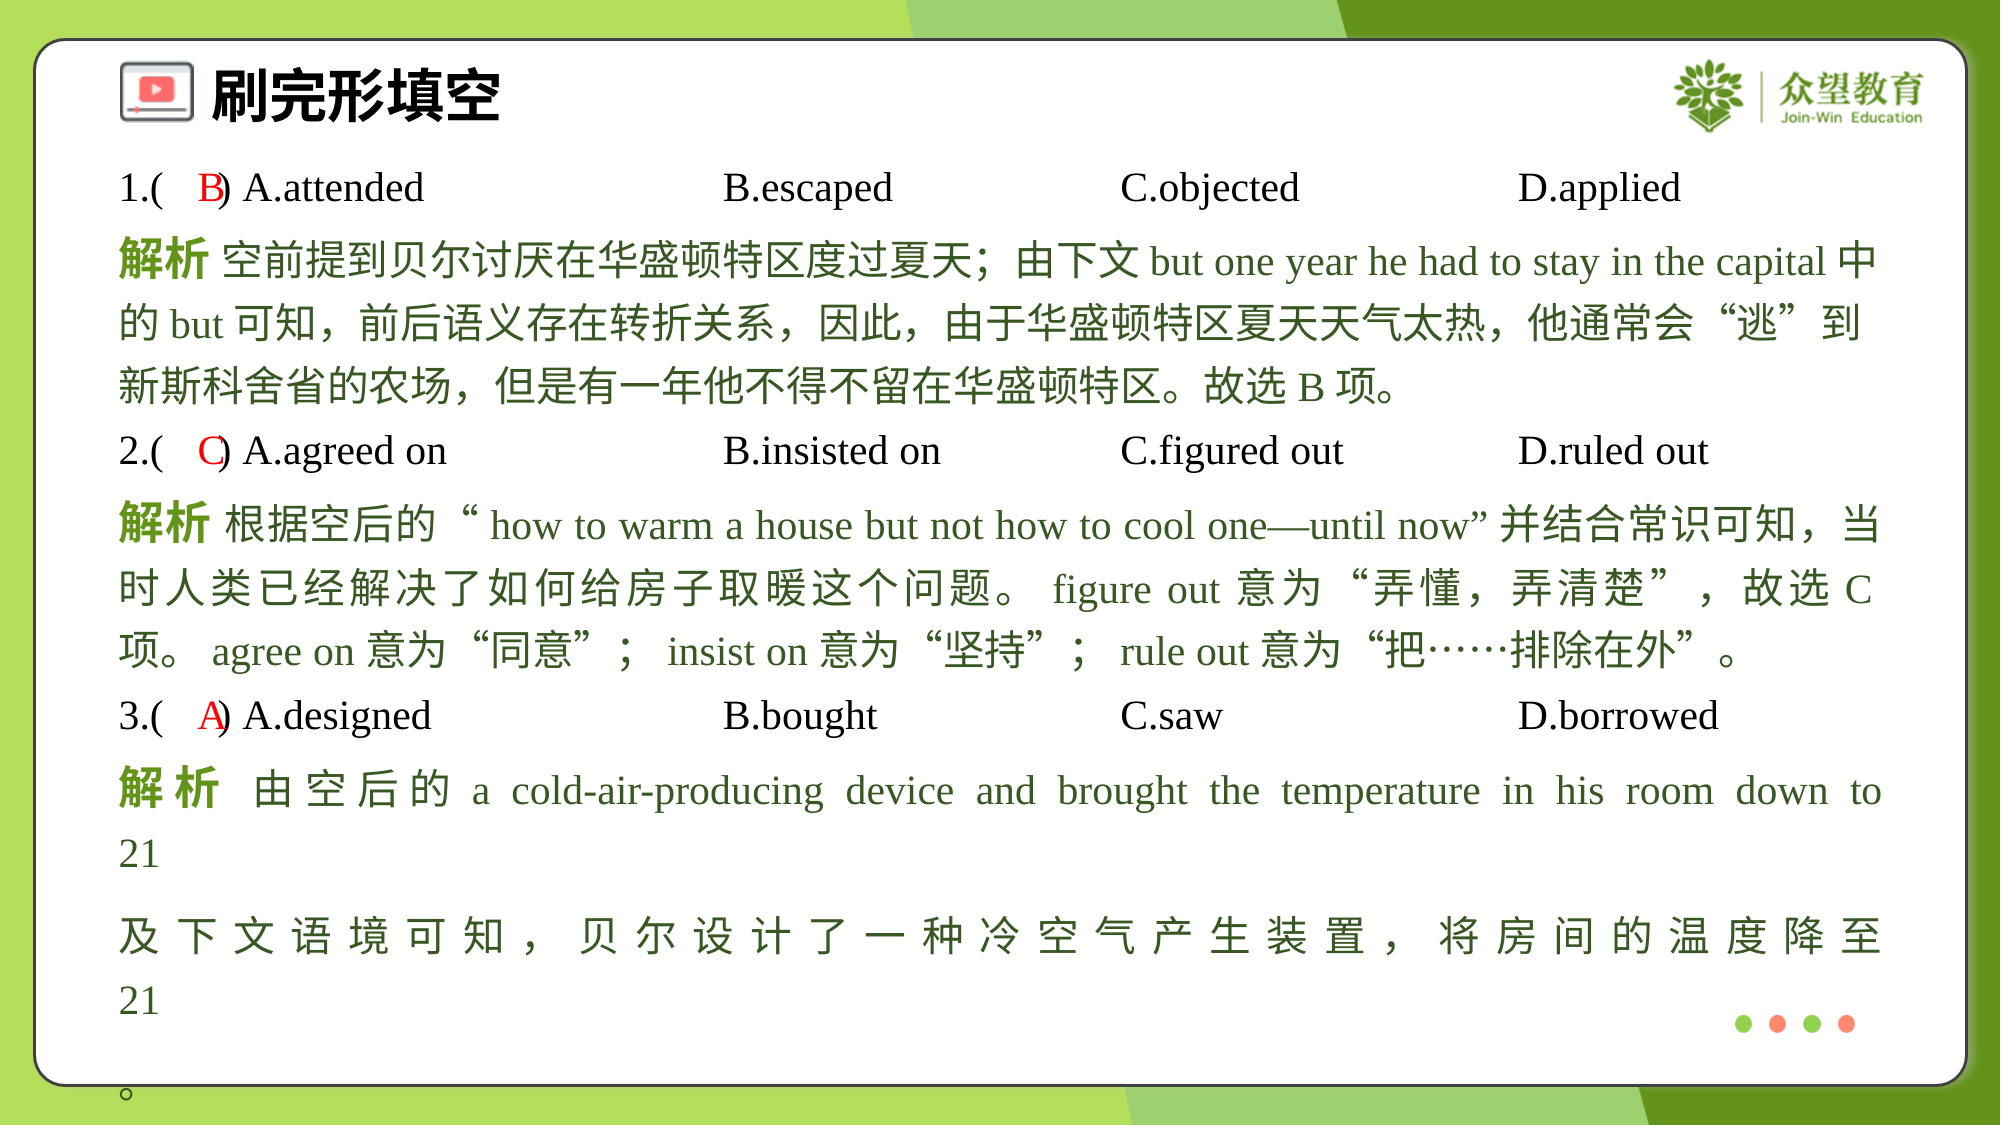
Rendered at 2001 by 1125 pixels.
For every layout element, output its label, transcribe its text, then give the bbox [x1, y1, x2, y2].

text_box C [192, 410, 231, 469]
text_box 2.( ) A.agreed on B.insisted on C.figured out D.ruled out [118, 410, 192, 468]
text_box 2.( ) A.agreed on B.insisted on C.figured out D.ruled out [231, 410, 1883, 468]
text_box 解析 空前提到贝尔讨厌在华盛顿特区度过夏天；由下文but one year he had to stay in the capital中的but可知，前后语义存在转折关系，因此，由于华盛顿特区夏天天气太热，他通常会“逃”到新斯科舍省的农场，但是有一年他不得不留在华盛顿特区。故选B项。 [118, 215, 1883, 405]
text_box 解析 根据空后的“how to warm a house but not how to cool one—until now”并结合常识可知，当时人类已经解决了如何给房子取暖这个问题。figure out意为“弄懂，弄清楚”，故选C项。agree on意为“同意”；insist on意为“坚持”；rule out意为“把……排除在外”。 [118, 480, 1883, 669]
text_box A [192, 675, 233, 733]
picture [0, 0, 2000, 1125]
text_box B [192, 146, 231, 205]
text_box 1.( ) A.attended B.escaped C.objected D.applied [118, 146, 192, 204]
text_box 3.( ) A.designed B.bought C.saw D.borrowed [118, 675, 192, 733]
text_box 3.( ) A.designed B.bought C.saw D.borrowed [233, 675, 1883, 733]
text_box 1.( ) A.attended B.escaped C.objected D.applied [231, 146, 1883, 204]
